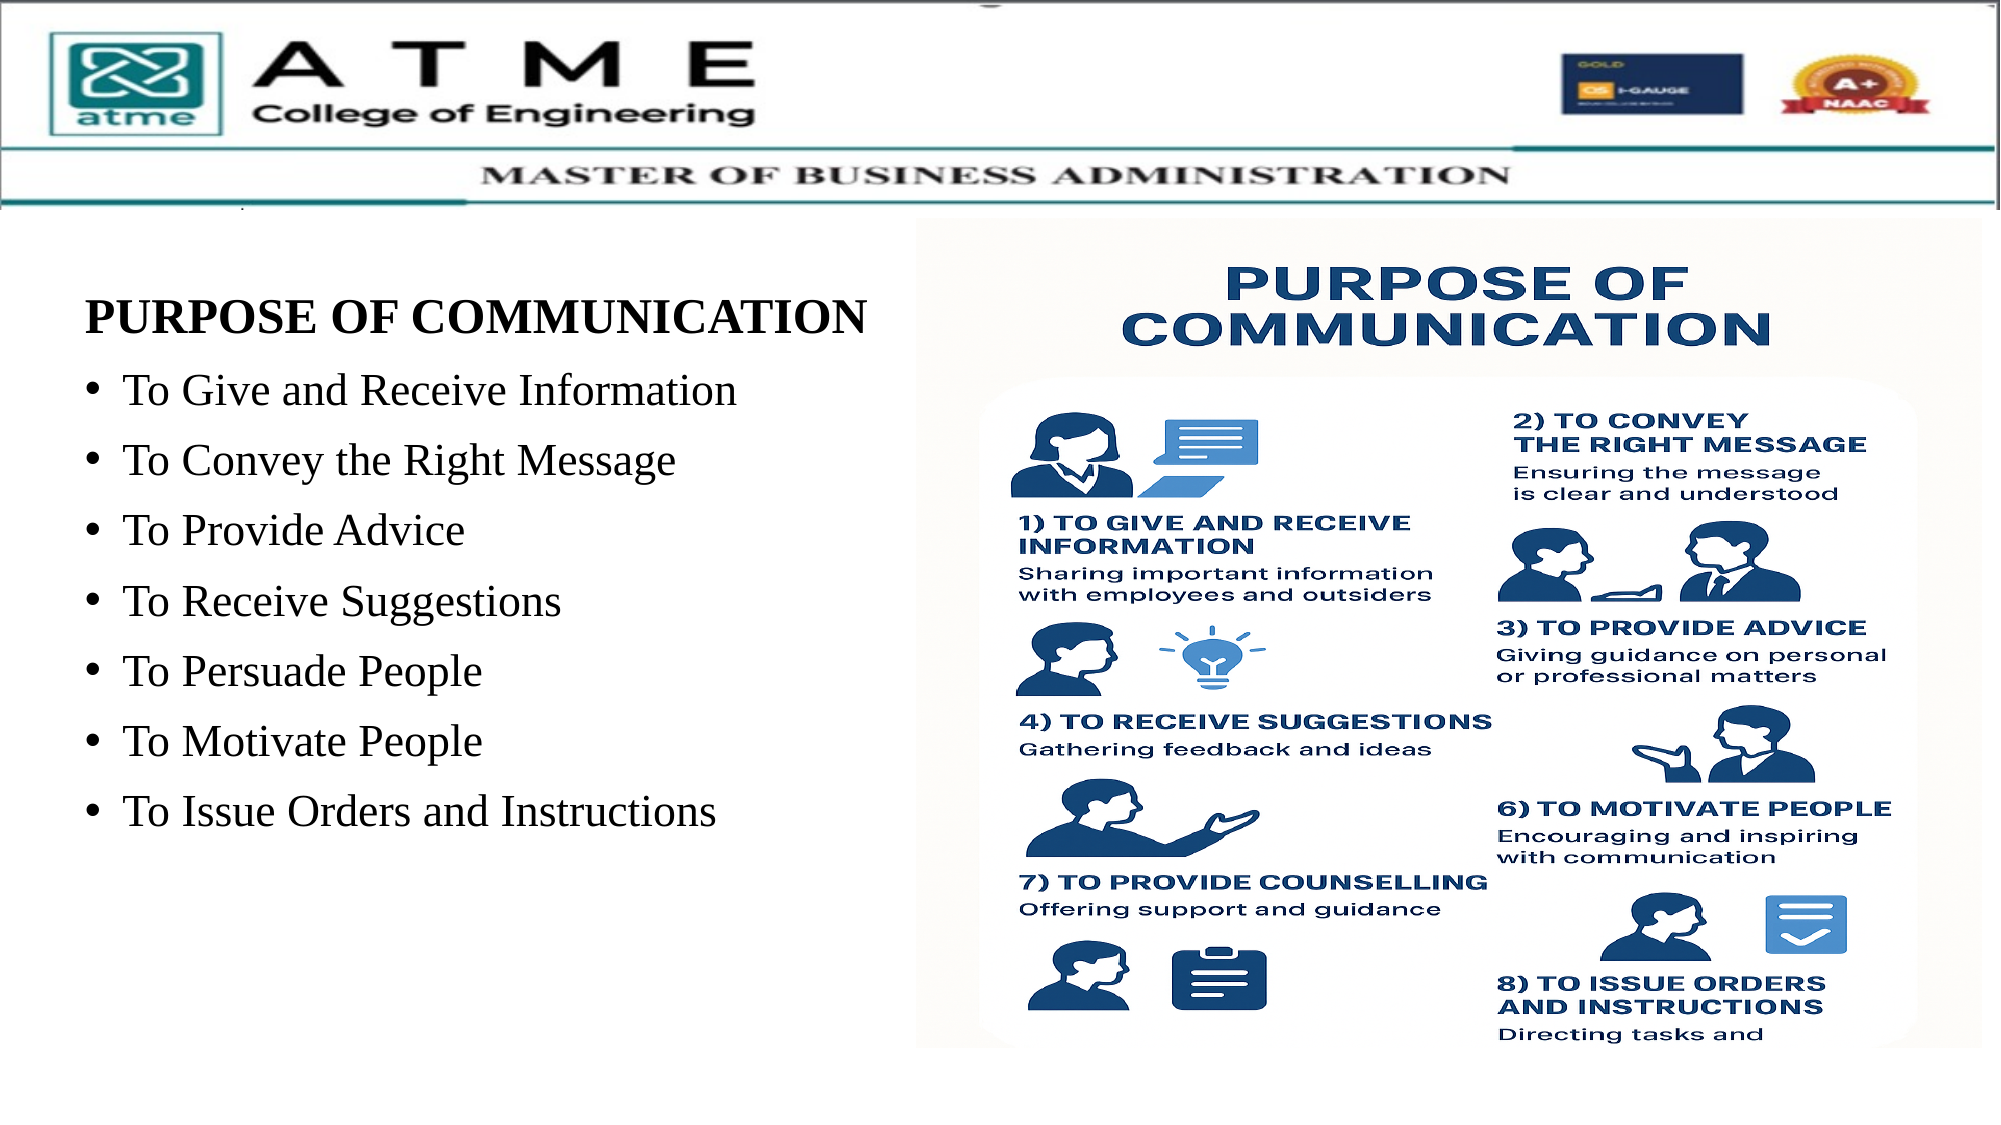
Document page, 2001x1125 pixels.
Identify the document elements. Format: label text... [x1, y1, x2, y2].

picture [916, 218, 1982, 1048]
picture [0, 0, 2000, 210]
list PURPOSE OF COMMUNICATION To Give and Receive Information To Convey the Right Message To Provide Advice To Receive Suggestions To Persuade People To Motivate People To Issue Orders and Instructions [69, 283, 1930, 1102]
